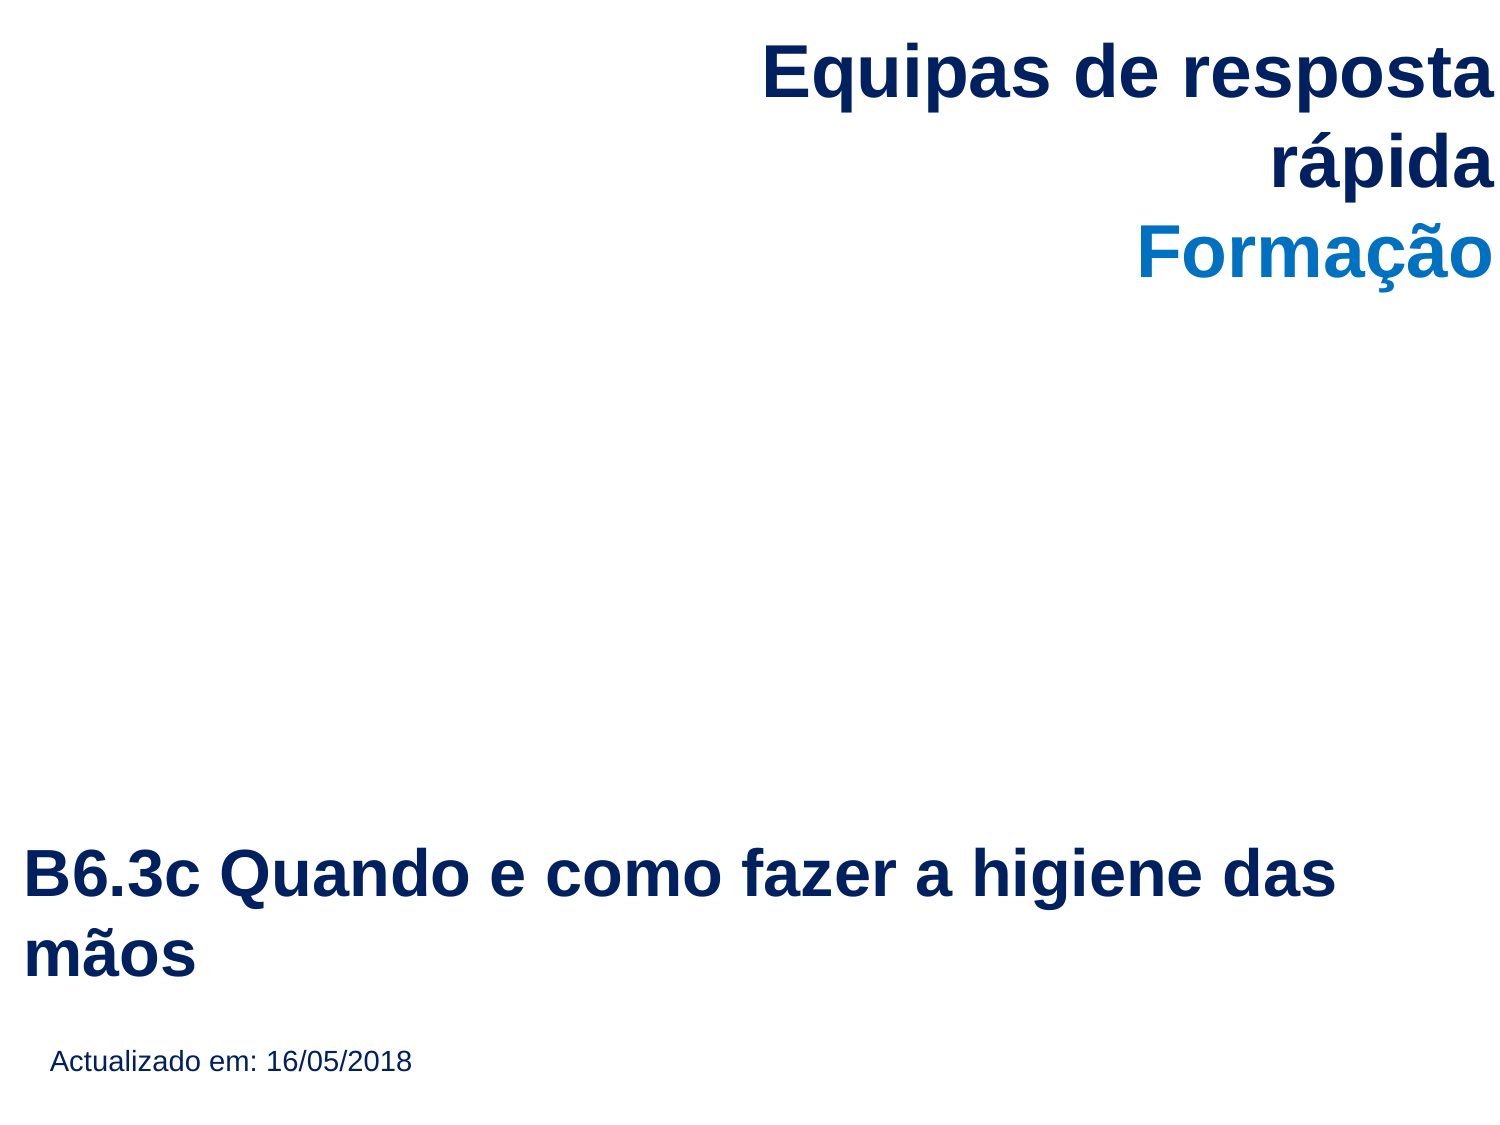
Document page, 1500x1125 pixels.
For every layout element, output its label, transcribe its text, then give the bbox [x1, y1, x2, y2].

text_box B6.3c Quando e como fazer a higiene das mãos [16, 822, 1459, 998]
text_box Actualizado em: 16/05/2018 [34, 1034, 428, 1085]
text_box Equipas de resposta rápida Formação [560, 22, 1495, 293]
